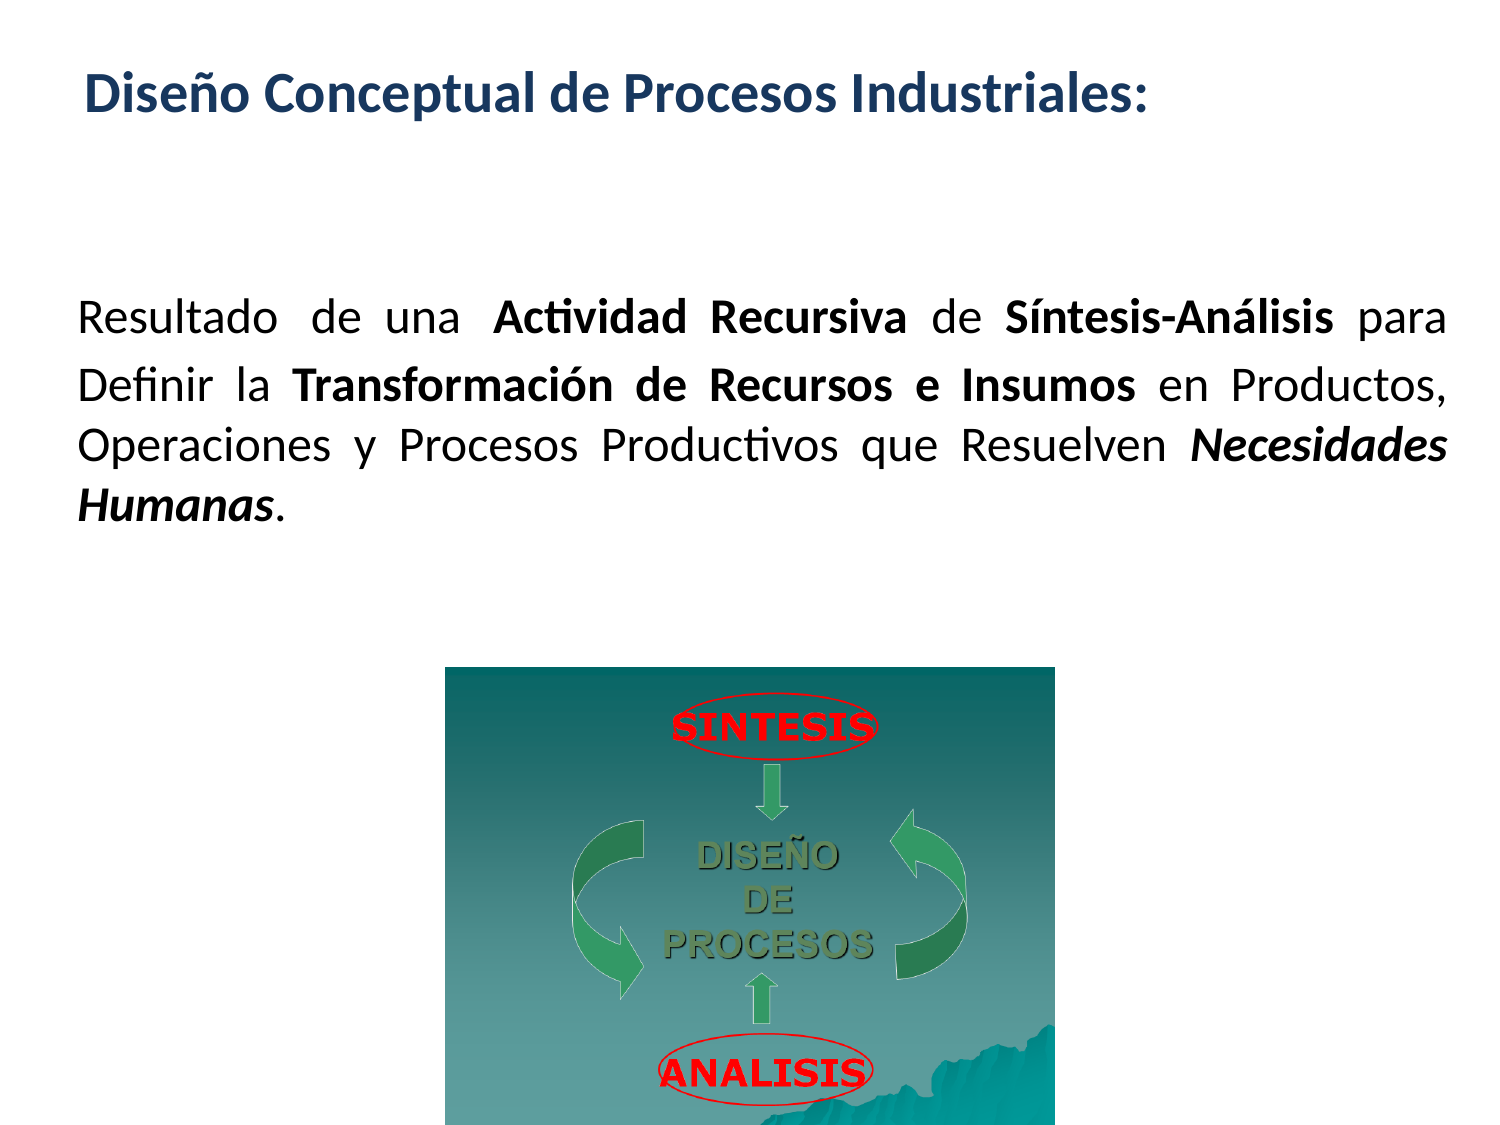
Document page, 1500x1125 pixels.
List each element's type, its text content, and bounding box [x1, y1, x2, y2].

picture [445, 667, 1055, 1125]
text_box Resultado de una Actividad Recursiva de Síntesis-Análisis para Definir la Transformación de Recursos e Insumos en Productos, Operaciones y Procesos Productivos que Resuelven Necesidades Humanas. [0, 234, 1463, 672]
text_box Diseño Conceptual de Procesos Industriales: [70, 46, 1418, 132]
